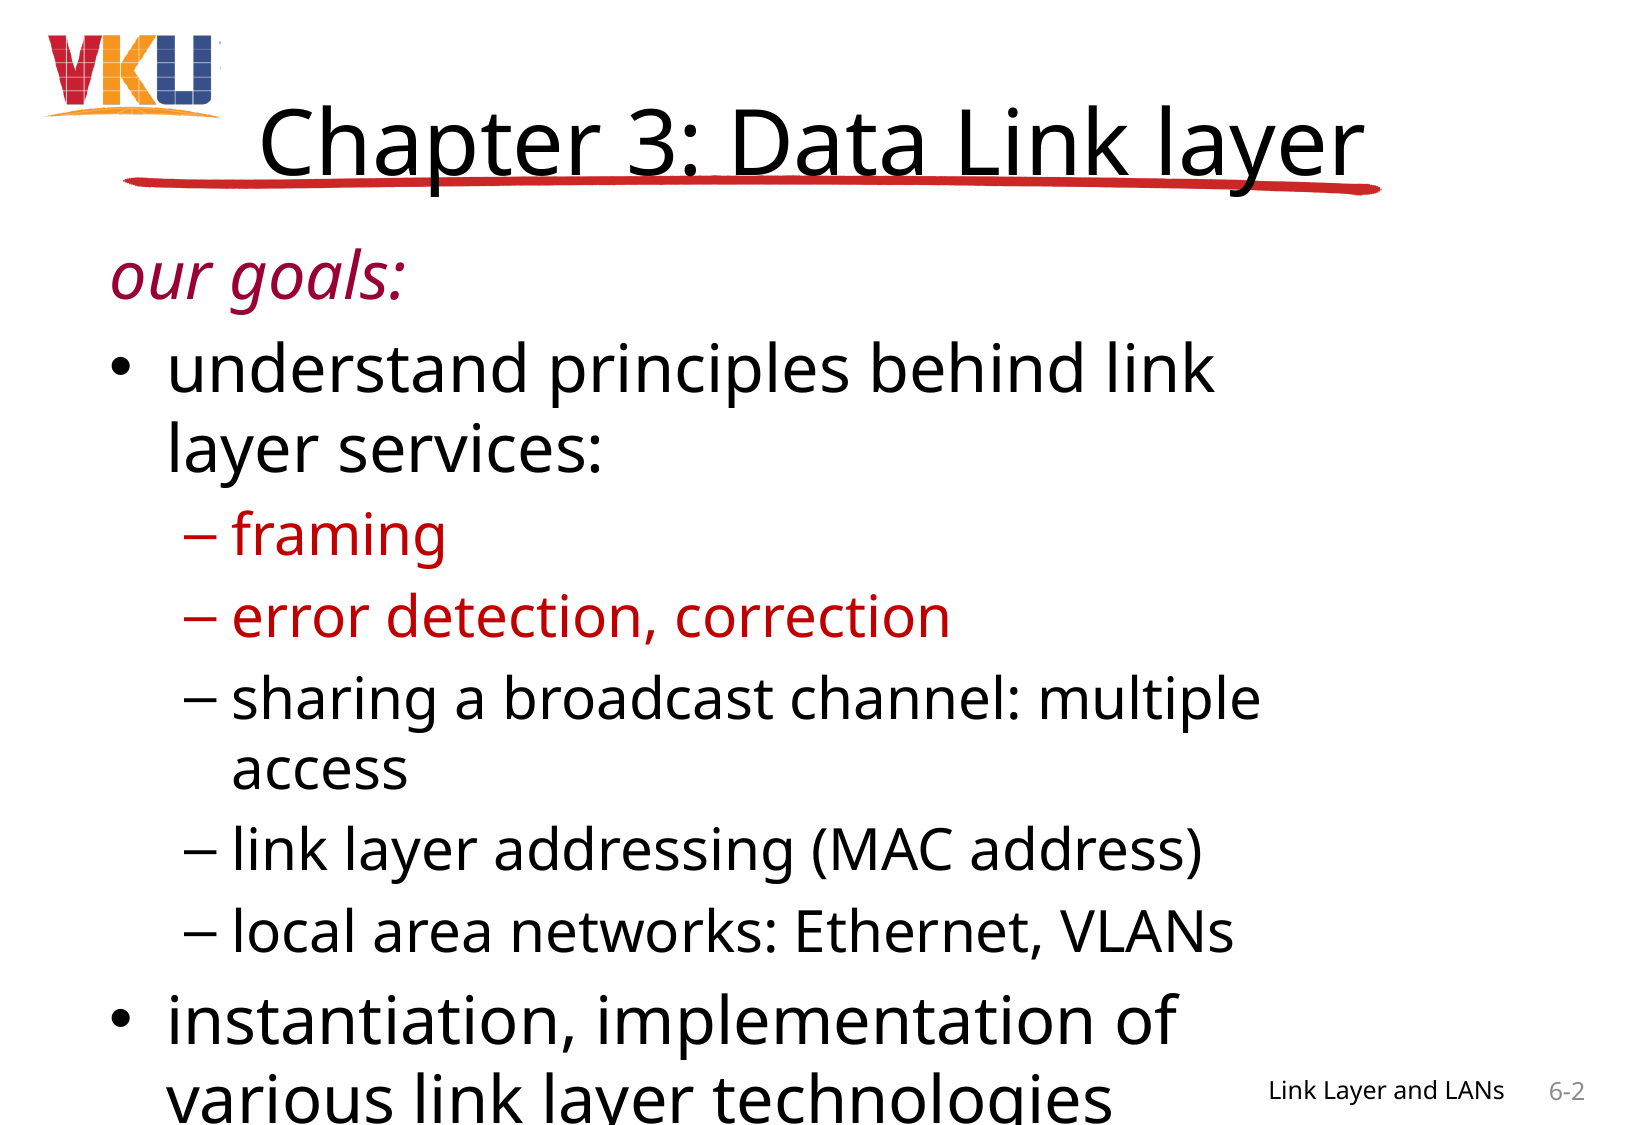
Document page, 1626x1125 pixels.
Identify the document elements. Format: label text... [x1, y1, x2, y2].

footer Link Layer and LANs [1133, 1069, 1520, 1110]
picture [32, 21, 228, 129]
list our goals: understand principles behind link layer services: framing error detection, correction sharing a broadcast channel: multiple access link layer addressing (MAC address) local area networks: Ethernet, VLANs instantiation, implementation of various link layer technologies [94, 224, 1394, 988]
slide_number 6-2 [1502, 1069, 1601, 1115]
picture [117, 170, 1396, 201]
title Chapter 3: Data Link layer [81, 45, 1544, 233]
